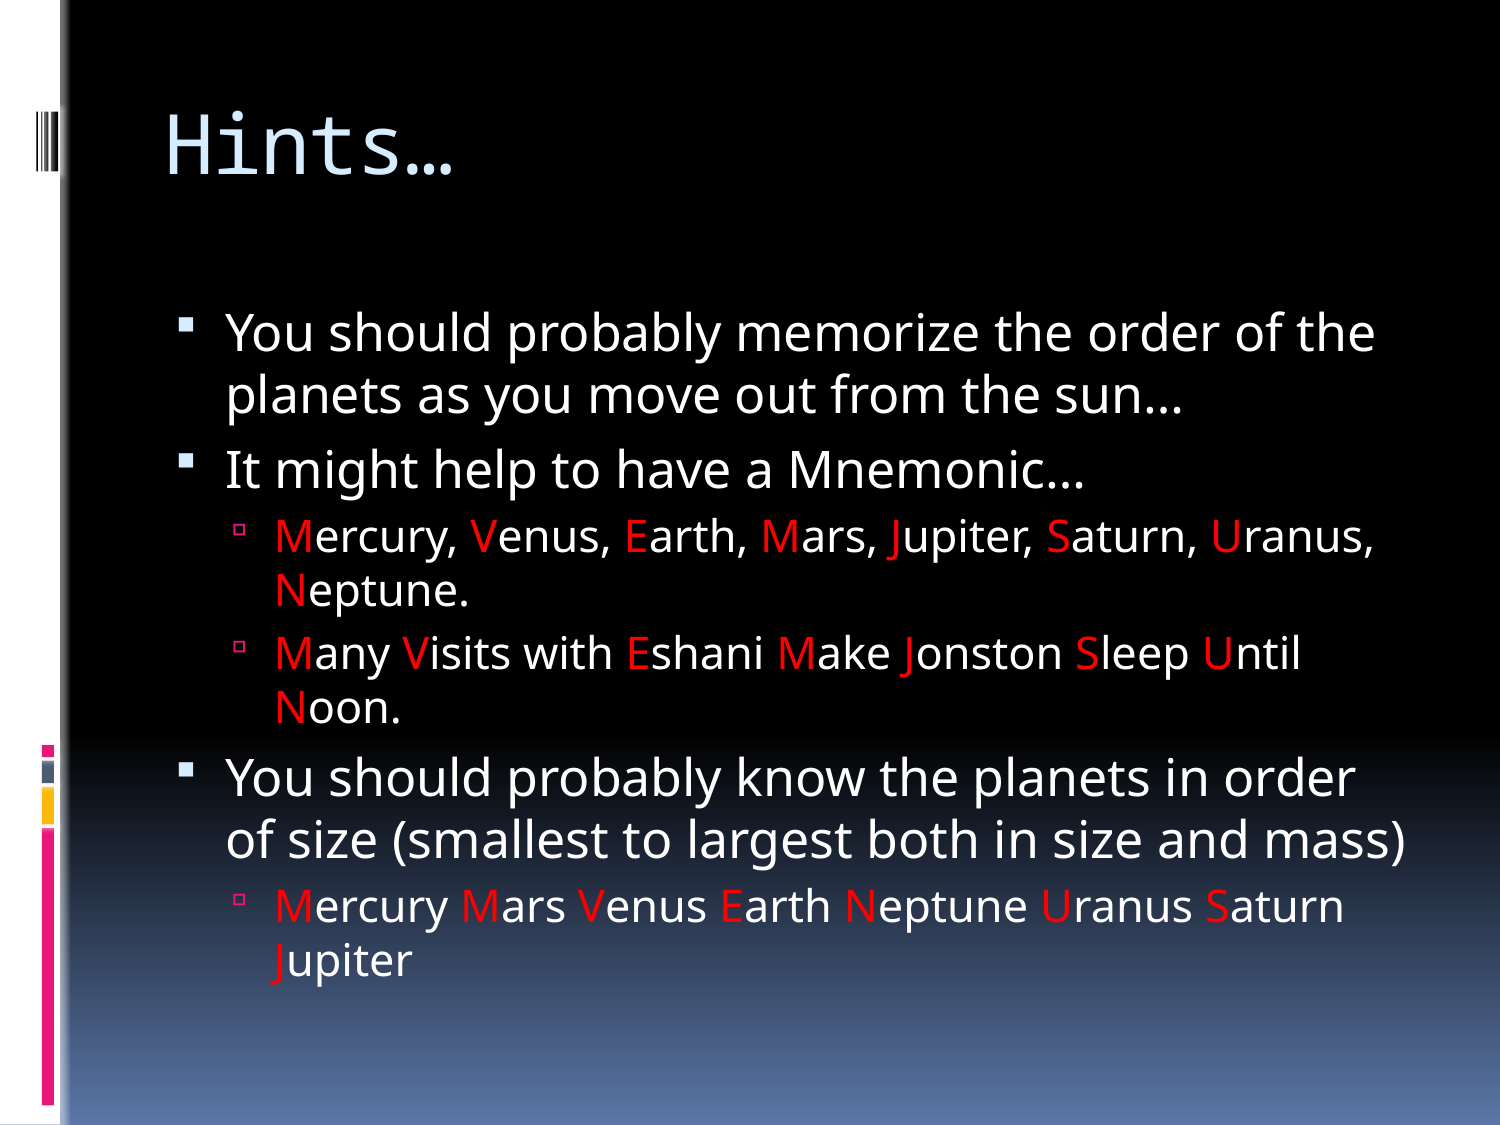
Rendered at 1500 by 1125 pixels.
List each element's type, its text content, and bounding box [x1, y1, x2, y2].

title Hints… [150, 83, 1425, 234]
list You should probably memorize the order of the planets as you move out from the sun… It might help to have a Mnemonic… Mercury, Venus, Earth, Mars, Jupiter, Saturn, Uranus, Neptune. Many Visits with Eshani Make Jonston Sleep Until Noon. You should probably know the planets in order of size (smallest to largest both in size and mass) Mercury Mars Venus Earth Neptune Uranus Saturn Jupiter [150, 292, 1425, 1043]
